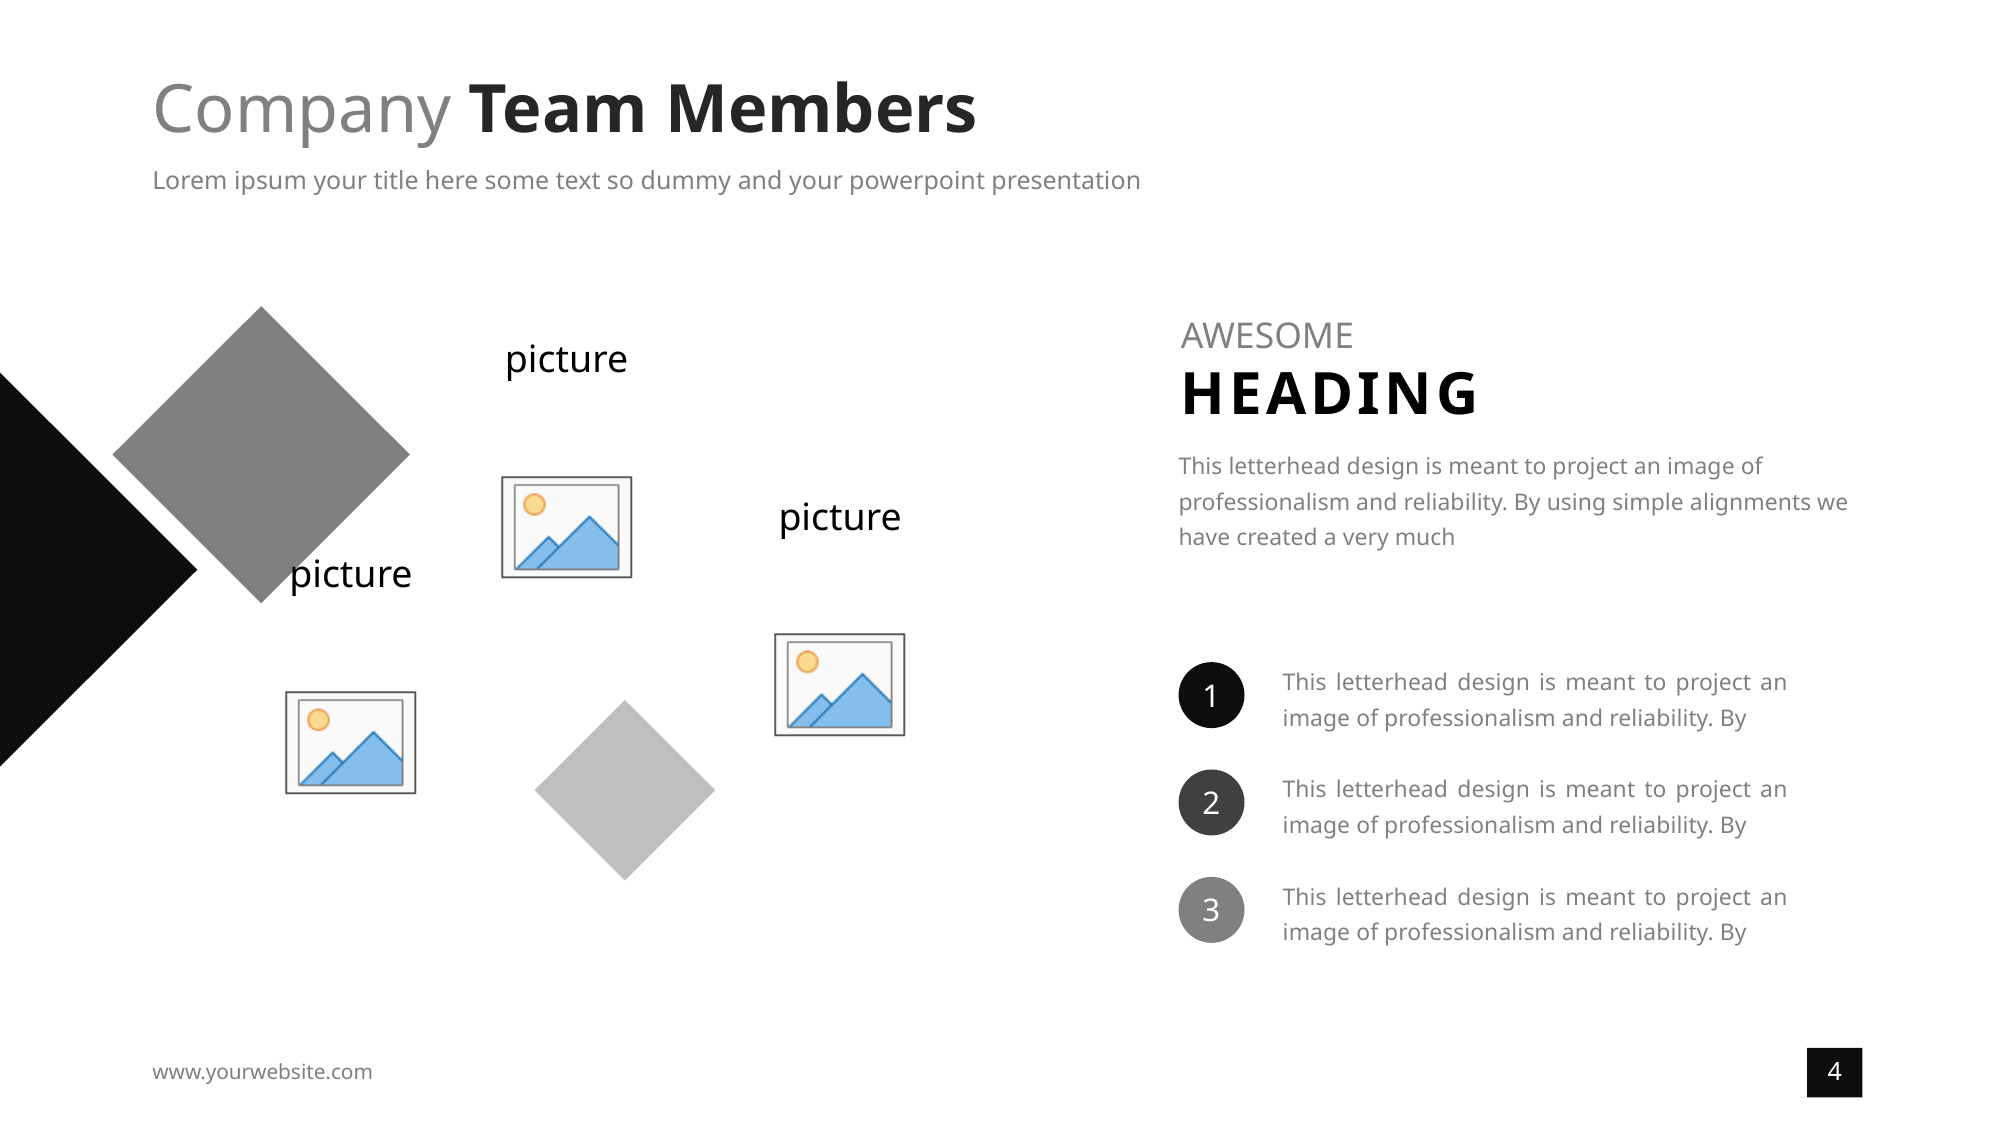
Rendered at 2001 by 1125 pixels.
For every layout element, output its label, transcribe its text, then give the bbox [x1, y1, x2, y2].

slide_number 4 [1797, 1042, 1872, 1103]
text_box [1178, 662, 1789, 729]
text_box This letterhead design is meant to project an image of professionalism and reliability. By using simple alignments we have created a very much [1178, 450, 1872, 545]
picture [150, 327, 1041, 943]
list Lorem ipsum your title here some text so dummy and your powerpoint presentation [137, 160, 1863, 207]
title Company Team Members [137, 55, 1863, 160]
text_box [0, 372, 171, 767]
text_box AWESOME HEADING [1165, 306, 1569, 434]
text_box [552, 728, 640, 881]
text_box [1178, 876, 1789, 943]
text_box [1178, 769, 1789, 836]
footer www.yourwebsite.com [137, 1042, 415, 1103]
text_box [112, 306, 366, 543]
